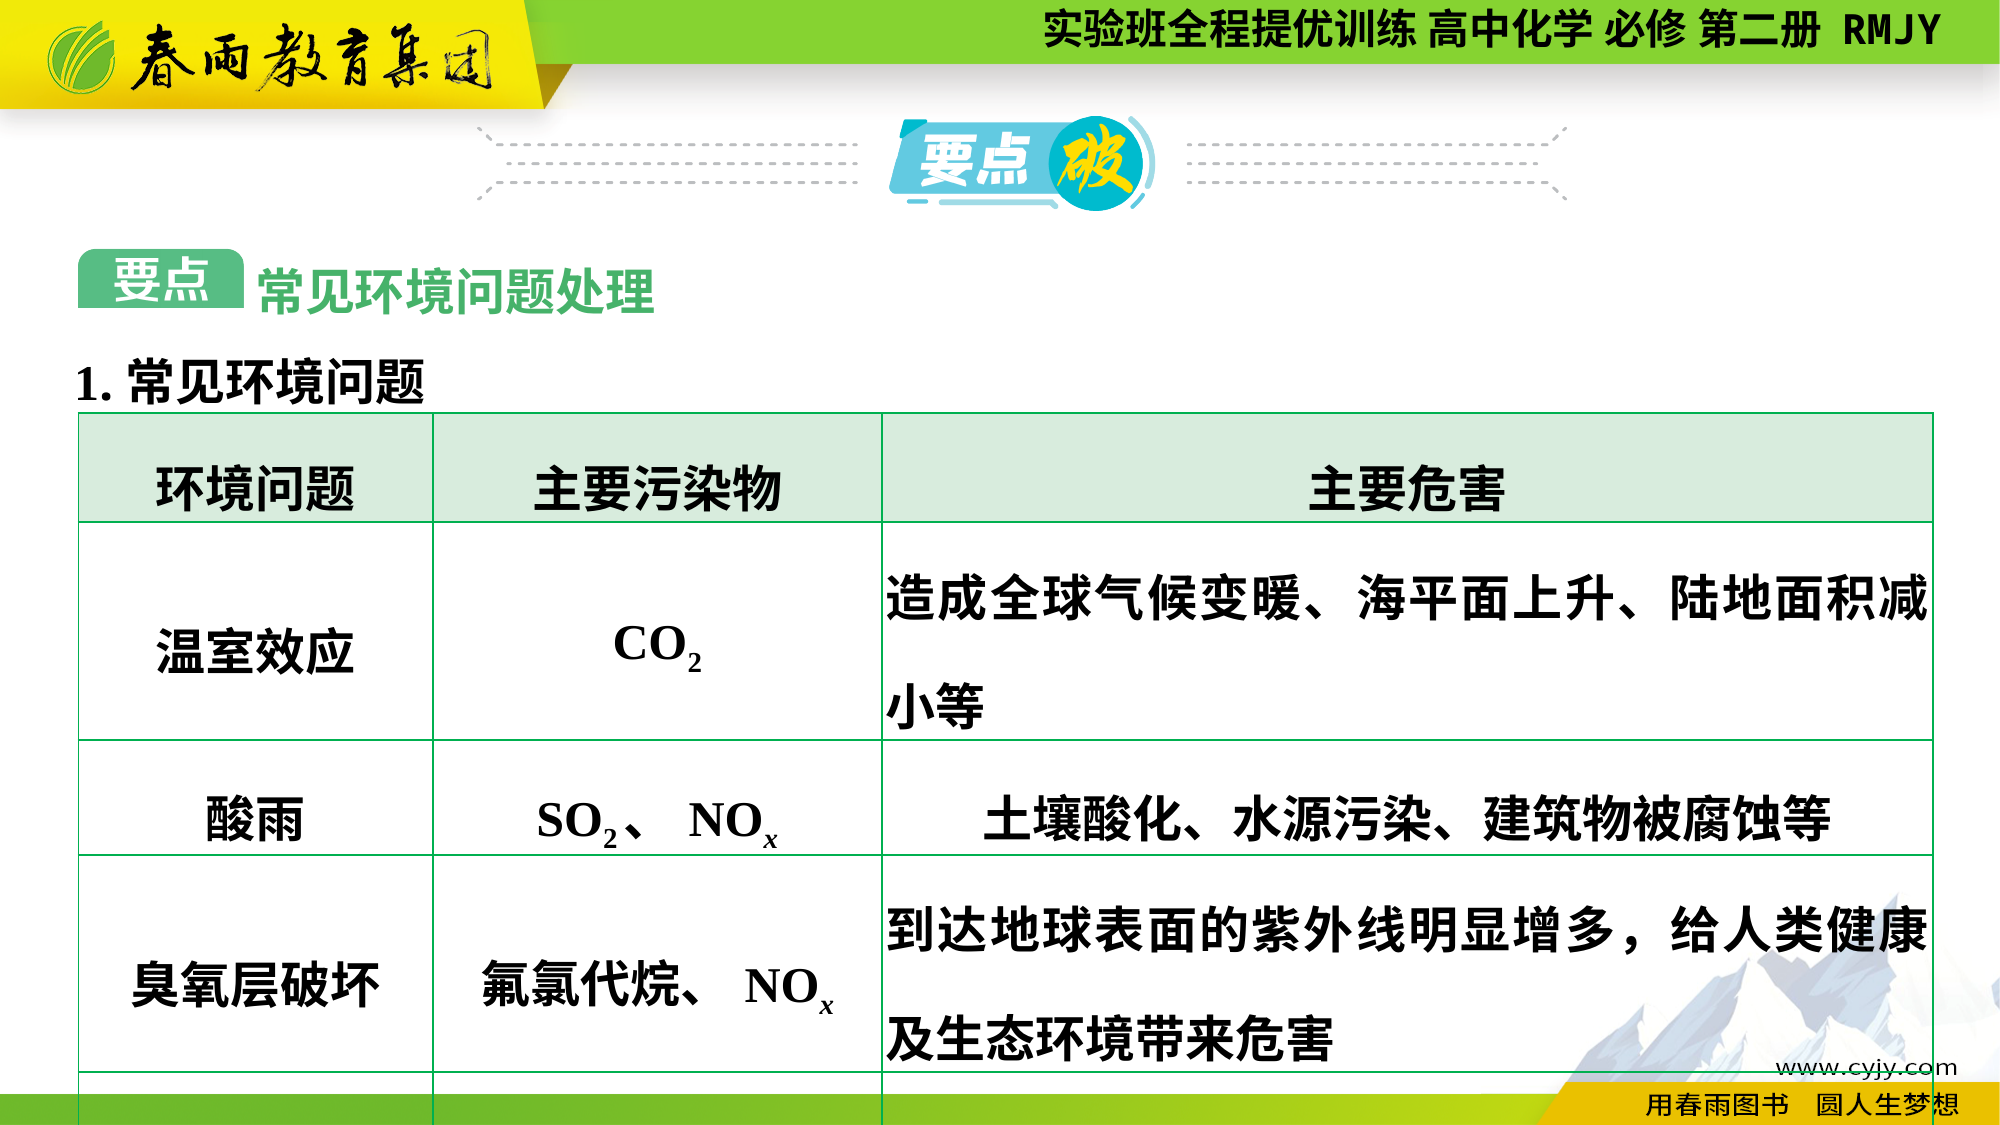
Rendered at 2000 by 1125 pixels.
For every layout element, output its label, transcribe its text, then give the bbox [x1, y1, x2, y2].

table_cell 碳氢化合物、NOx [434, 1073, 881, 1125]
table_cell 酸雨 [79, 741, 432, 854]
table_cell 温室效应 [79, 523, 432, 739]
table_cell 造成全球气候变暖、海平面上升、陆地面积减小等 [883, 523, 1932, 739]
table_header 环境问题 [79, 414, 432, 521]
table_cell 土壤酸化、水源污染、建筑物被腐蚀等 [883, 741, 1932, 854]
list 常见环境问题处理 1.常见环境问题 [59, 223, 1944, 409]
table_header 主要危害 [883, 414, 1932, 521]
table_cell 臭氧层破坏 [79, 856, 432, 1071]
table_cell 氟氯代烷、NOx [434, 856, 881, 1071]
table_cell 刺激人体器官，使人生病甚至死亡 [883, 1073, 1932, 1125]
table_cell SO2、NOx [434, 741, 881, 854]
table_header 主要污染物 [434, 414, 881, 521]
table_cell 到达地球表面的紫外线明显增多，给人类健康及生态环境带来危害 [883, 856, 1932, 1071]
table_cell 光化学烟雾 [79, 1073, 432, 1125]
picture [0, 0, 2000, 1125]
table_cell CO2 [434, 523, 881, 739]
